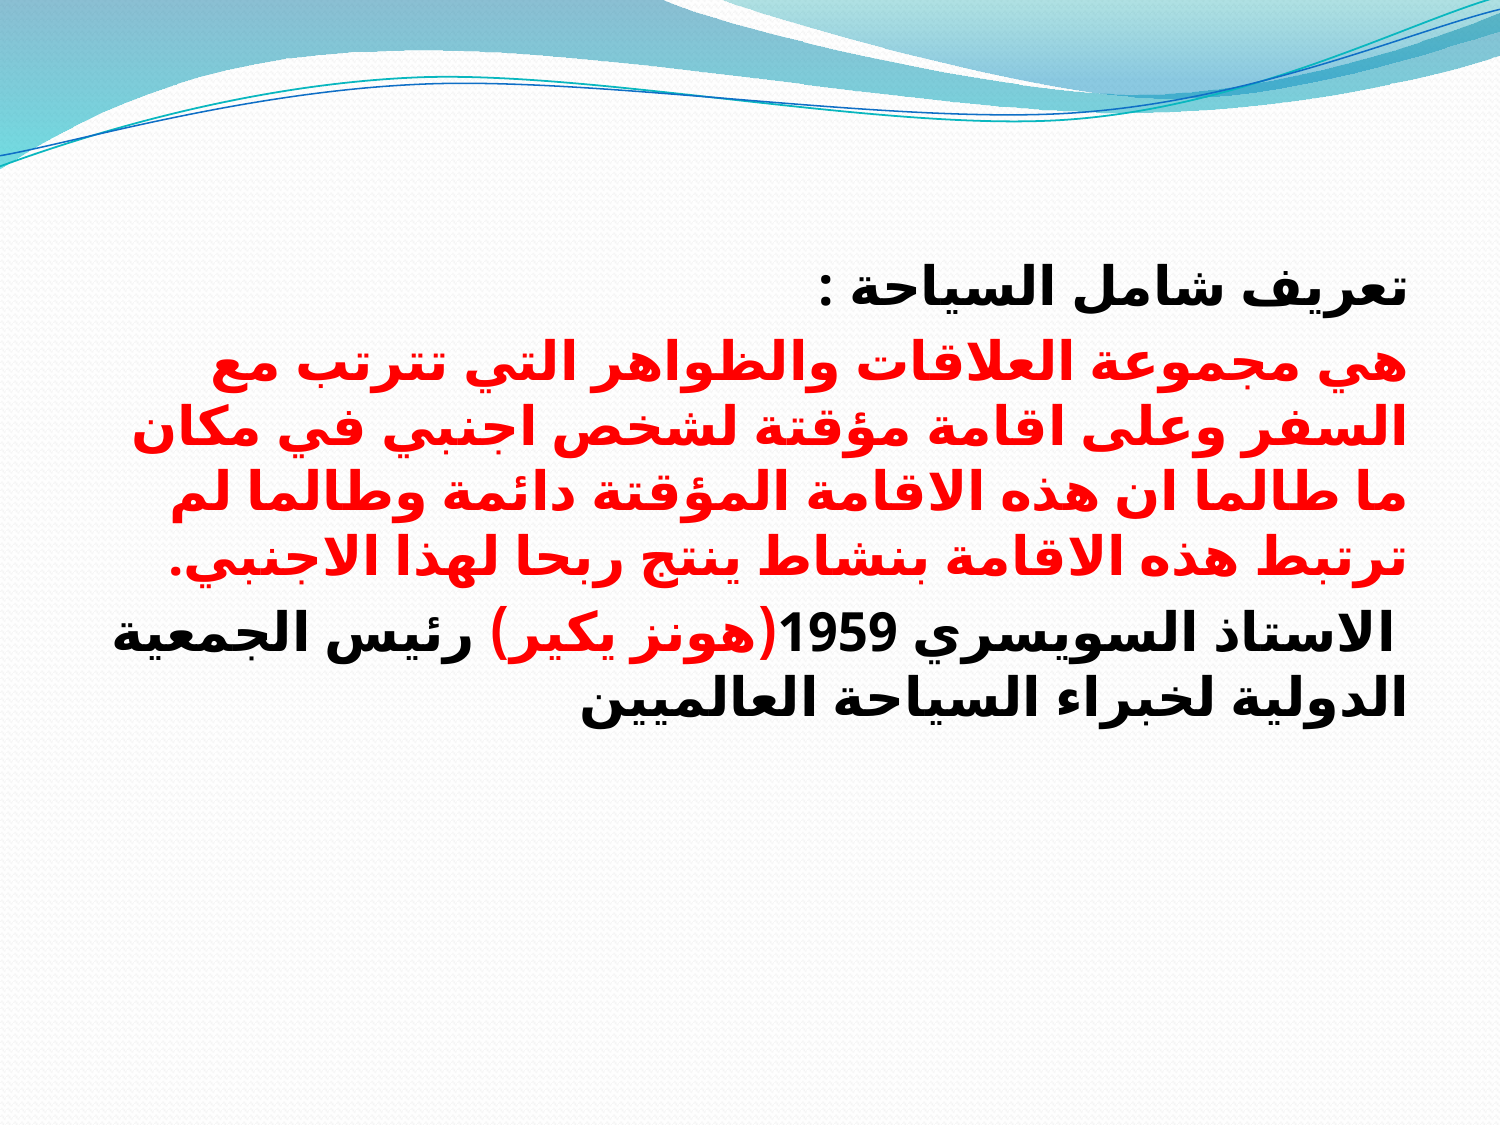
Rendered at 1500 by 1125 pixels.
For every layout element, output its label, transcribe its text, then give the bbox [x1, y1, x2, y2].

list تعريف شامل السياحة : هي مجموعة العلاقات والظواهر التي تترتب مع السفر وعلى اقامة مؤقتة لشخص اجنبي في مكان ما طالما ان هذه الاقامة المؤقتة دائمة وطالما لم ترتبط هذه الاقامة بنشاط ينتج ربحا لهذا الاجنبي. الاستاذ السويسري 1959(هونز يكير) رئيس الجمعية الدولية لخبراء السياحة العالميين [75, 243, 1425, 1038]
